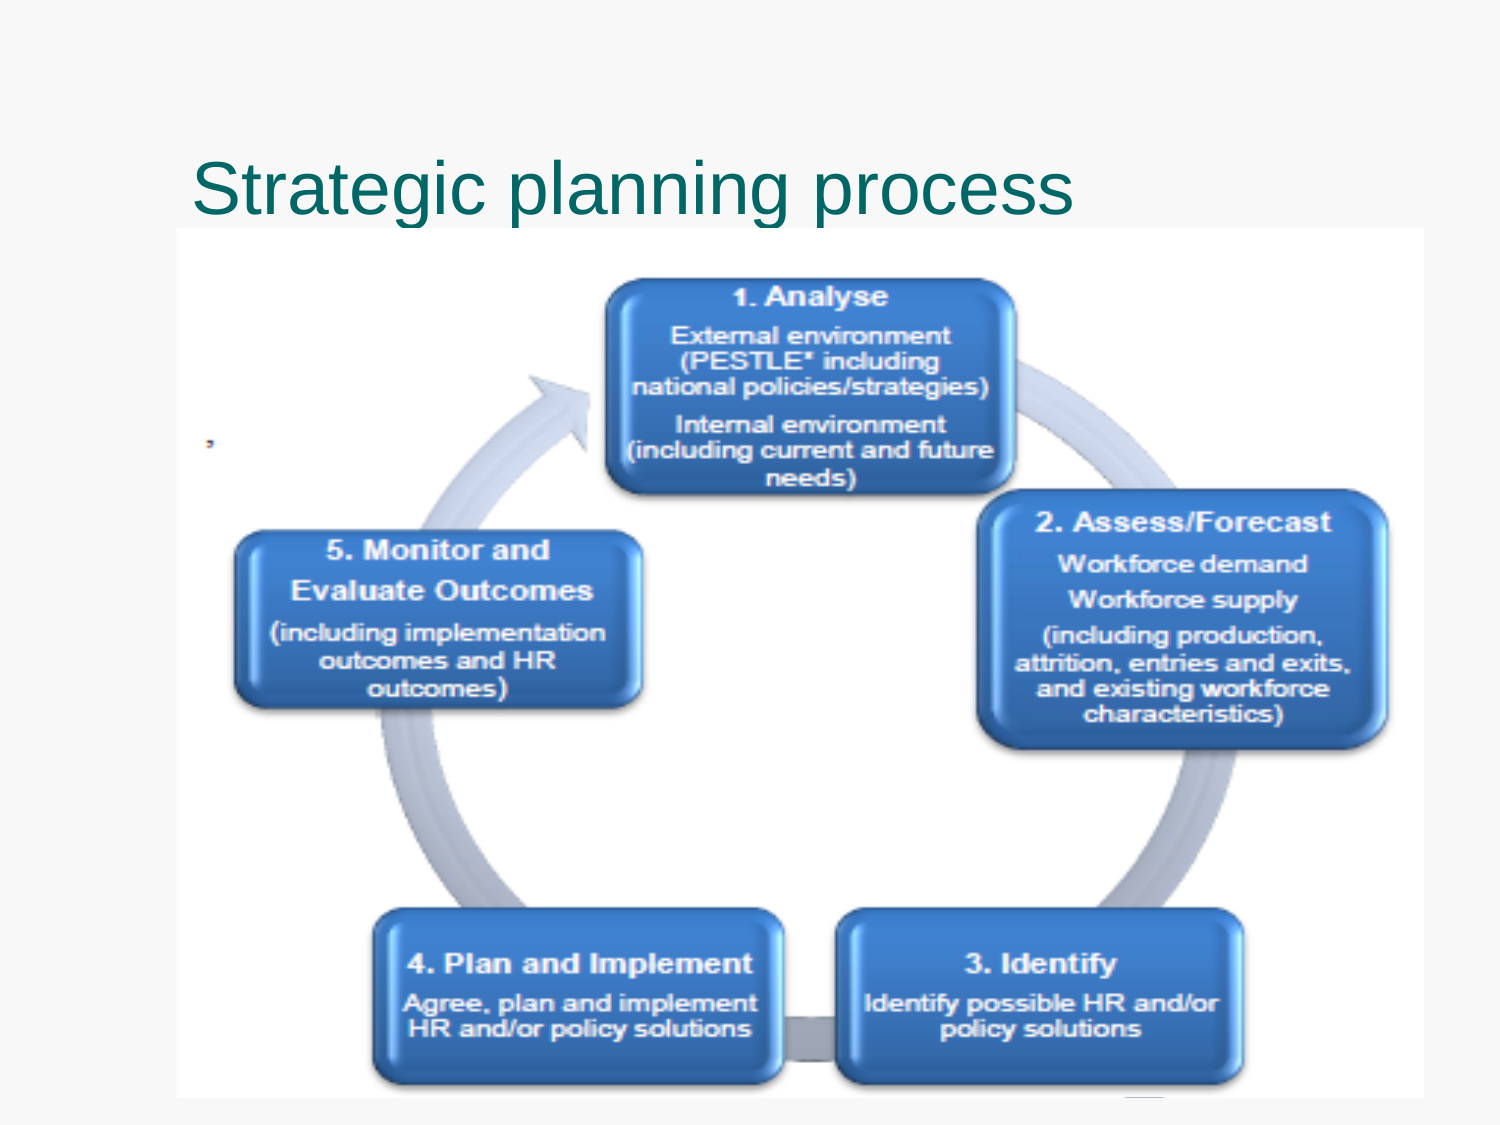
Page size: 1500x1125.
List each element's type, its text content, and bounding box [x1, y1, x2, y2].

title Strategic planning process [176, 49, 1425, 228]
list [176, 228, 1425, 1098]
